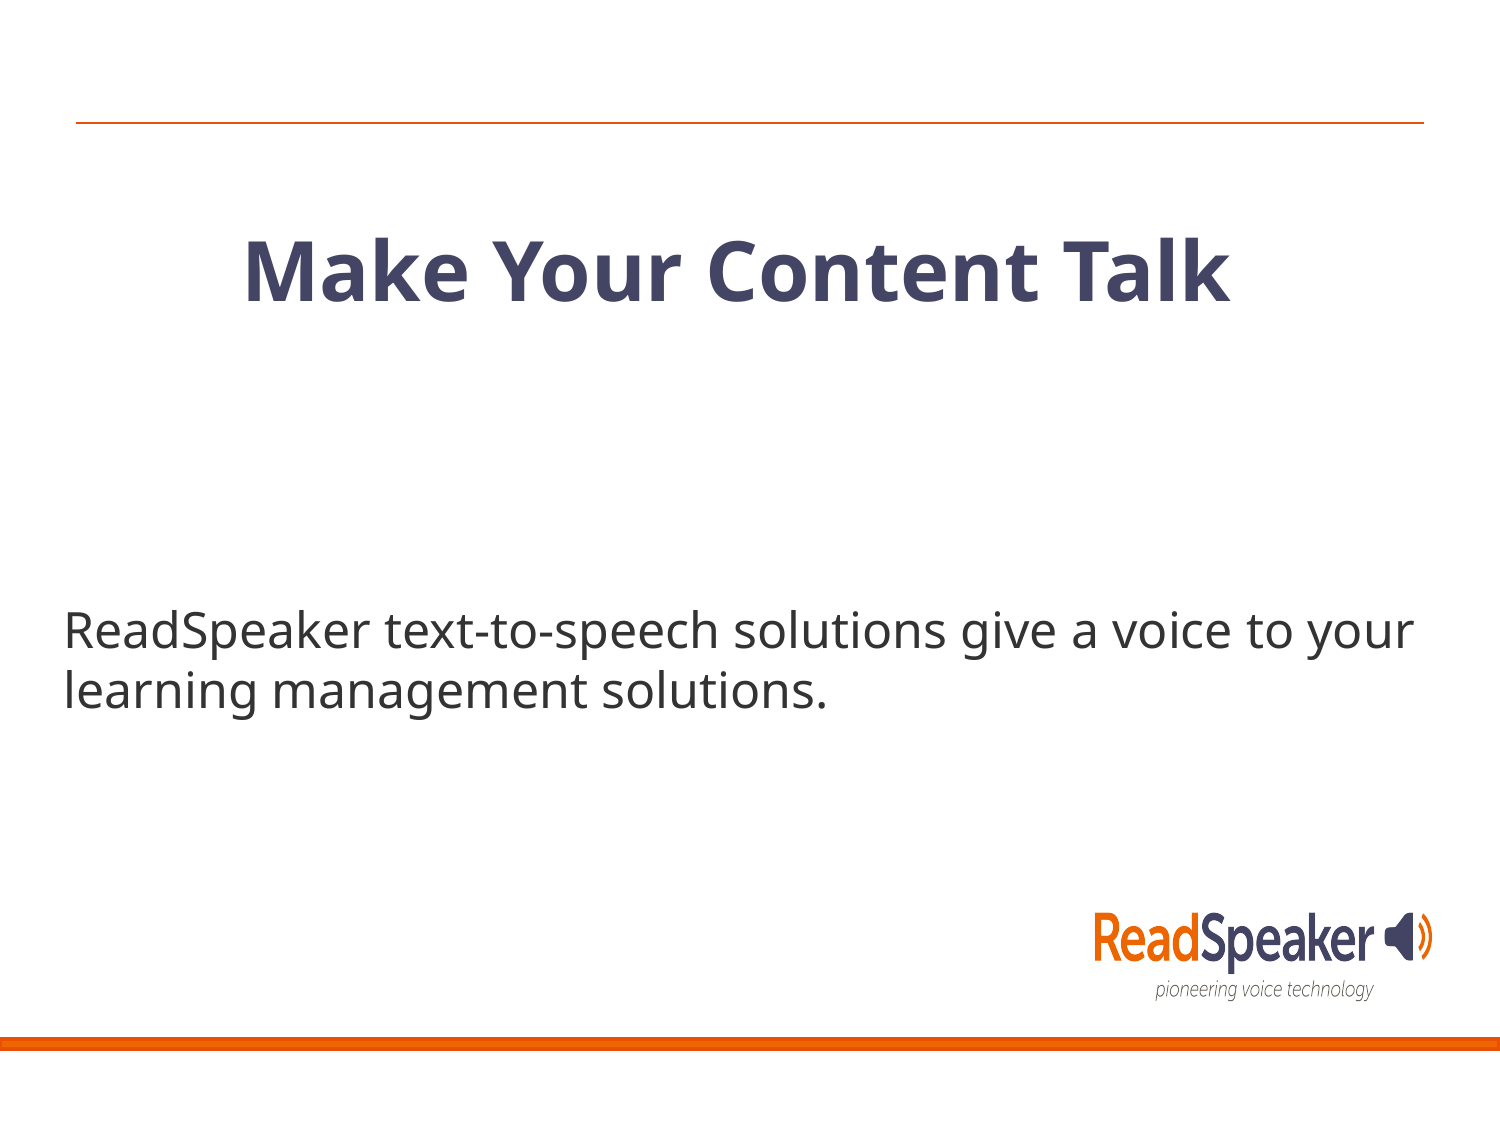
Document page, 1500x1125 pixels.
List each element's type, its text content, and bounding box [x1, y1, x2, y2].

title Make Your Content Talk [241, 157, 1259, 398]
list ReadSpeaker text-to-speech solutions give a voice to your learning management solutions. [63, 598, 1437, 727]
picture [1068, 890, 1459, 1010]
